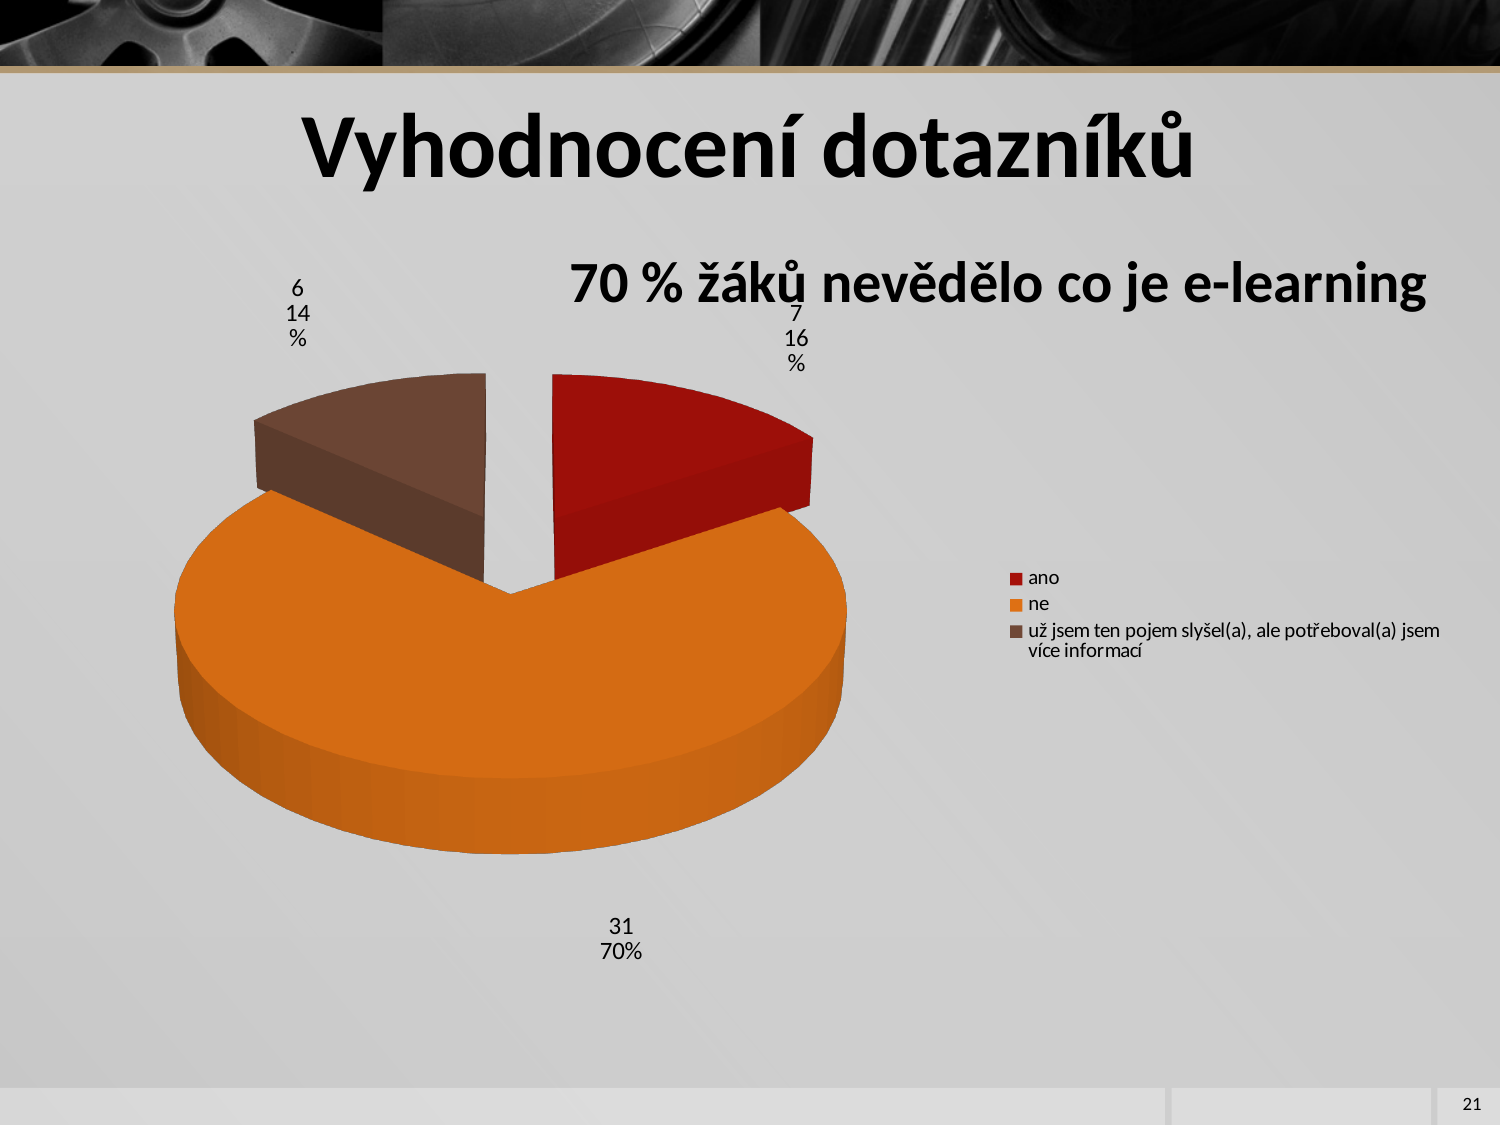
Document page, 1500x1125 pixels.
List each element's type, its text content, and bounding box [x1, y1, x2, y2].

slide_number 21 [1434, 1084, 1497, 1122]
text_box Vyhodnocení dotazníků [100, 78, 1400, 184]
chart [29, 184, 1459, 1047]
picture [0, 0, 1500, 66]
